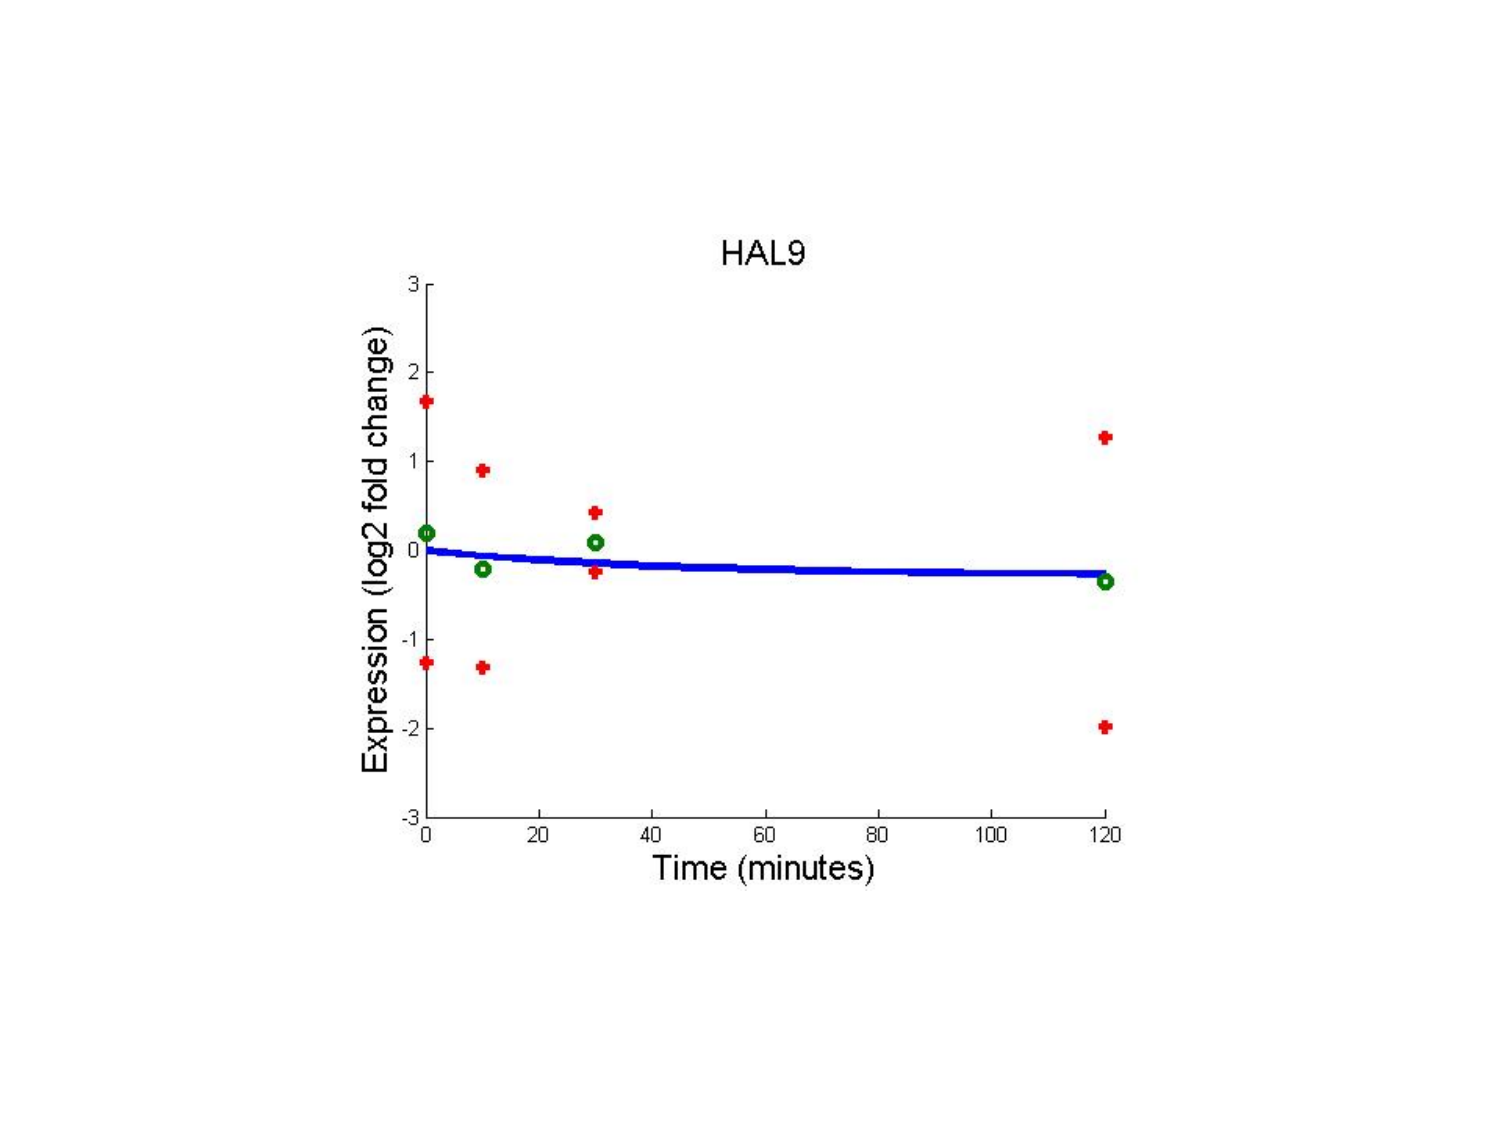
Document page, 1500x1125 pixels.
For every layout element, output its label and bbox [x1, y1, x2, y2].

picture [312, 234, 1188, 891]
